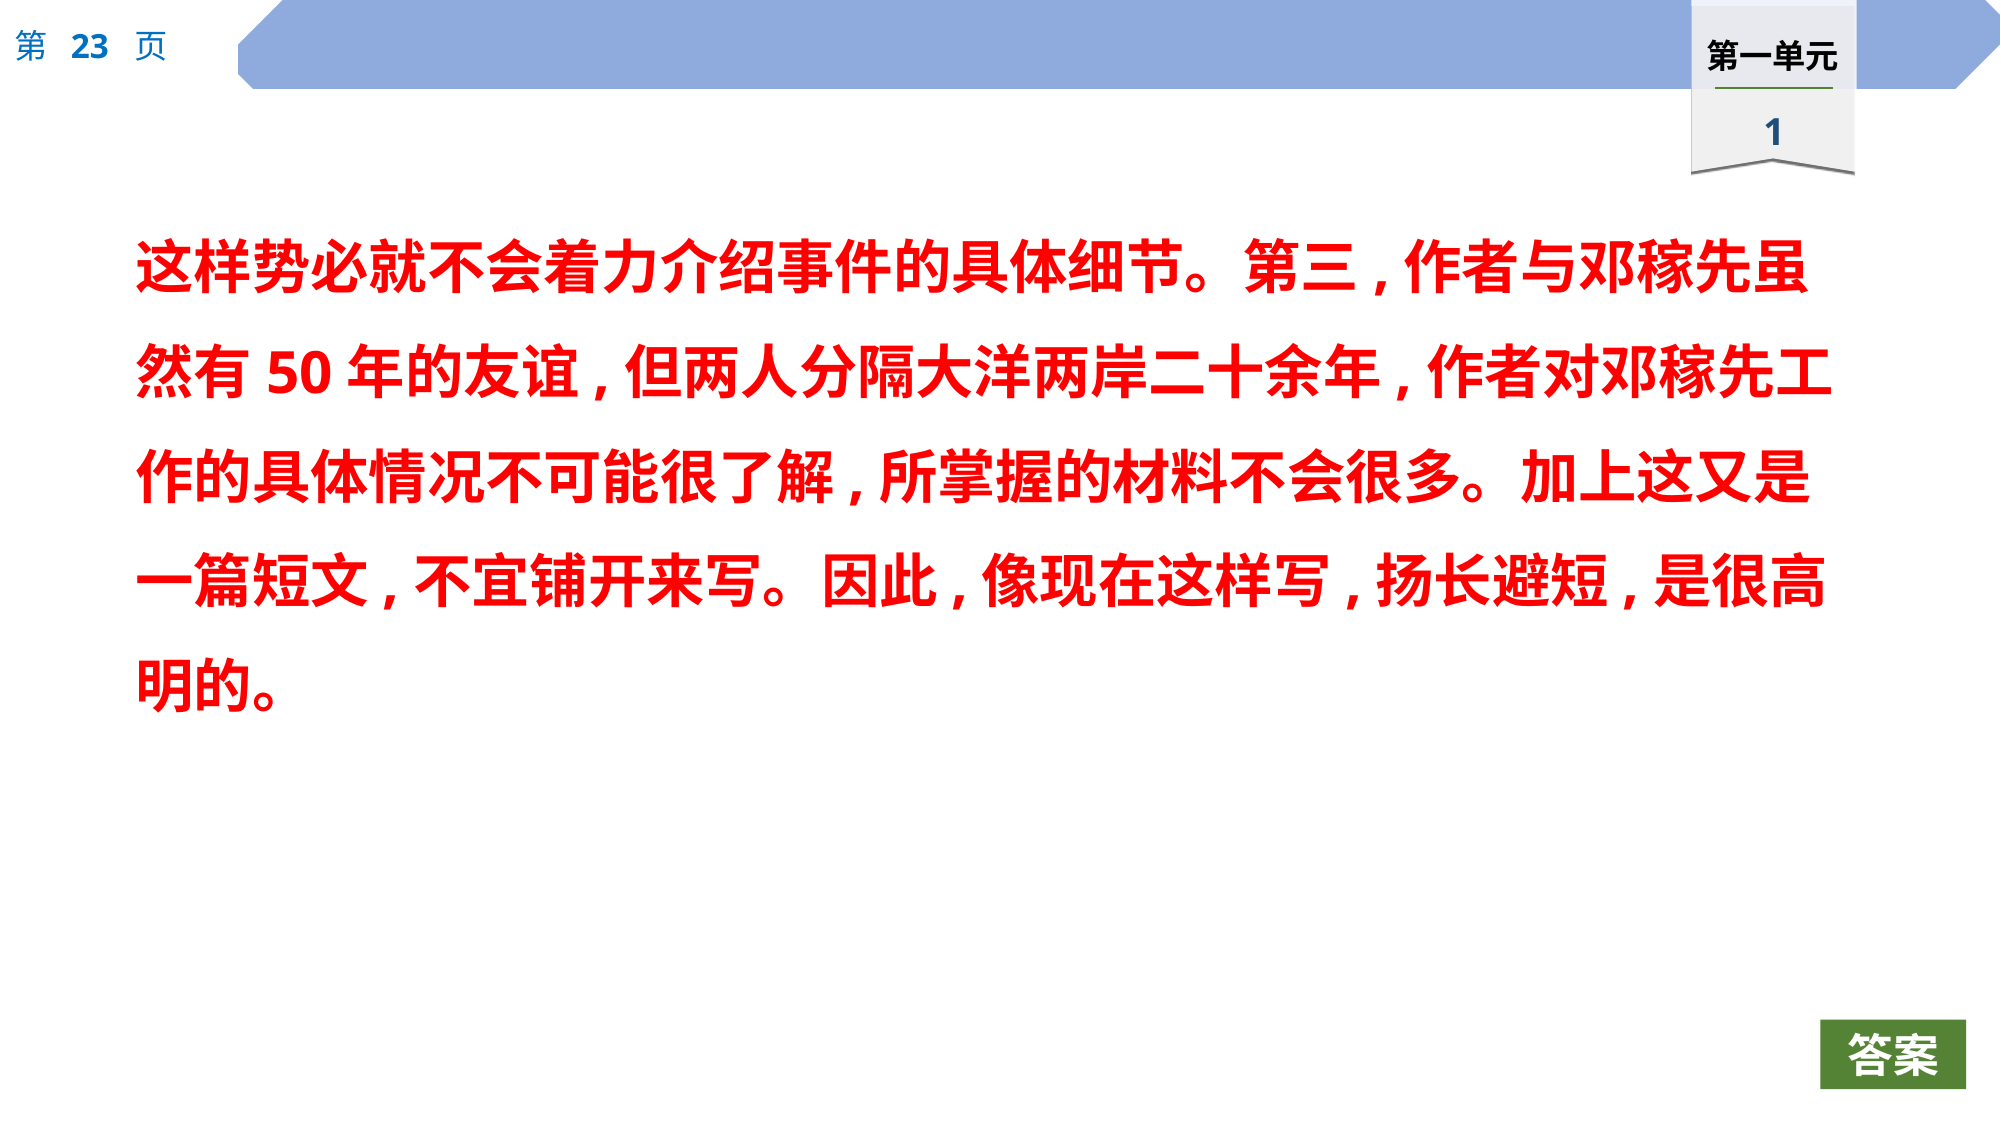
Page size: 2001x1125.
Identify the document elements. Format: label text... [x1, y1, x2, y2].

text_box 答案 [1820, 1019, 1967, 1090]
list 这样势必就不会着力介绍事件的具体细节。第三,作者与邓稼先虽然有50年的友谊,但两人分隔大洋两岸二十余年,作者对邓稼先工作的具体情况不可能很了解,所掌握的材料不会很多。加上这又是一篇短文,不宜铺开来写。因此,像现在这样写,扬长避短,是很高明的。 [121, 187, 1879, 329]
